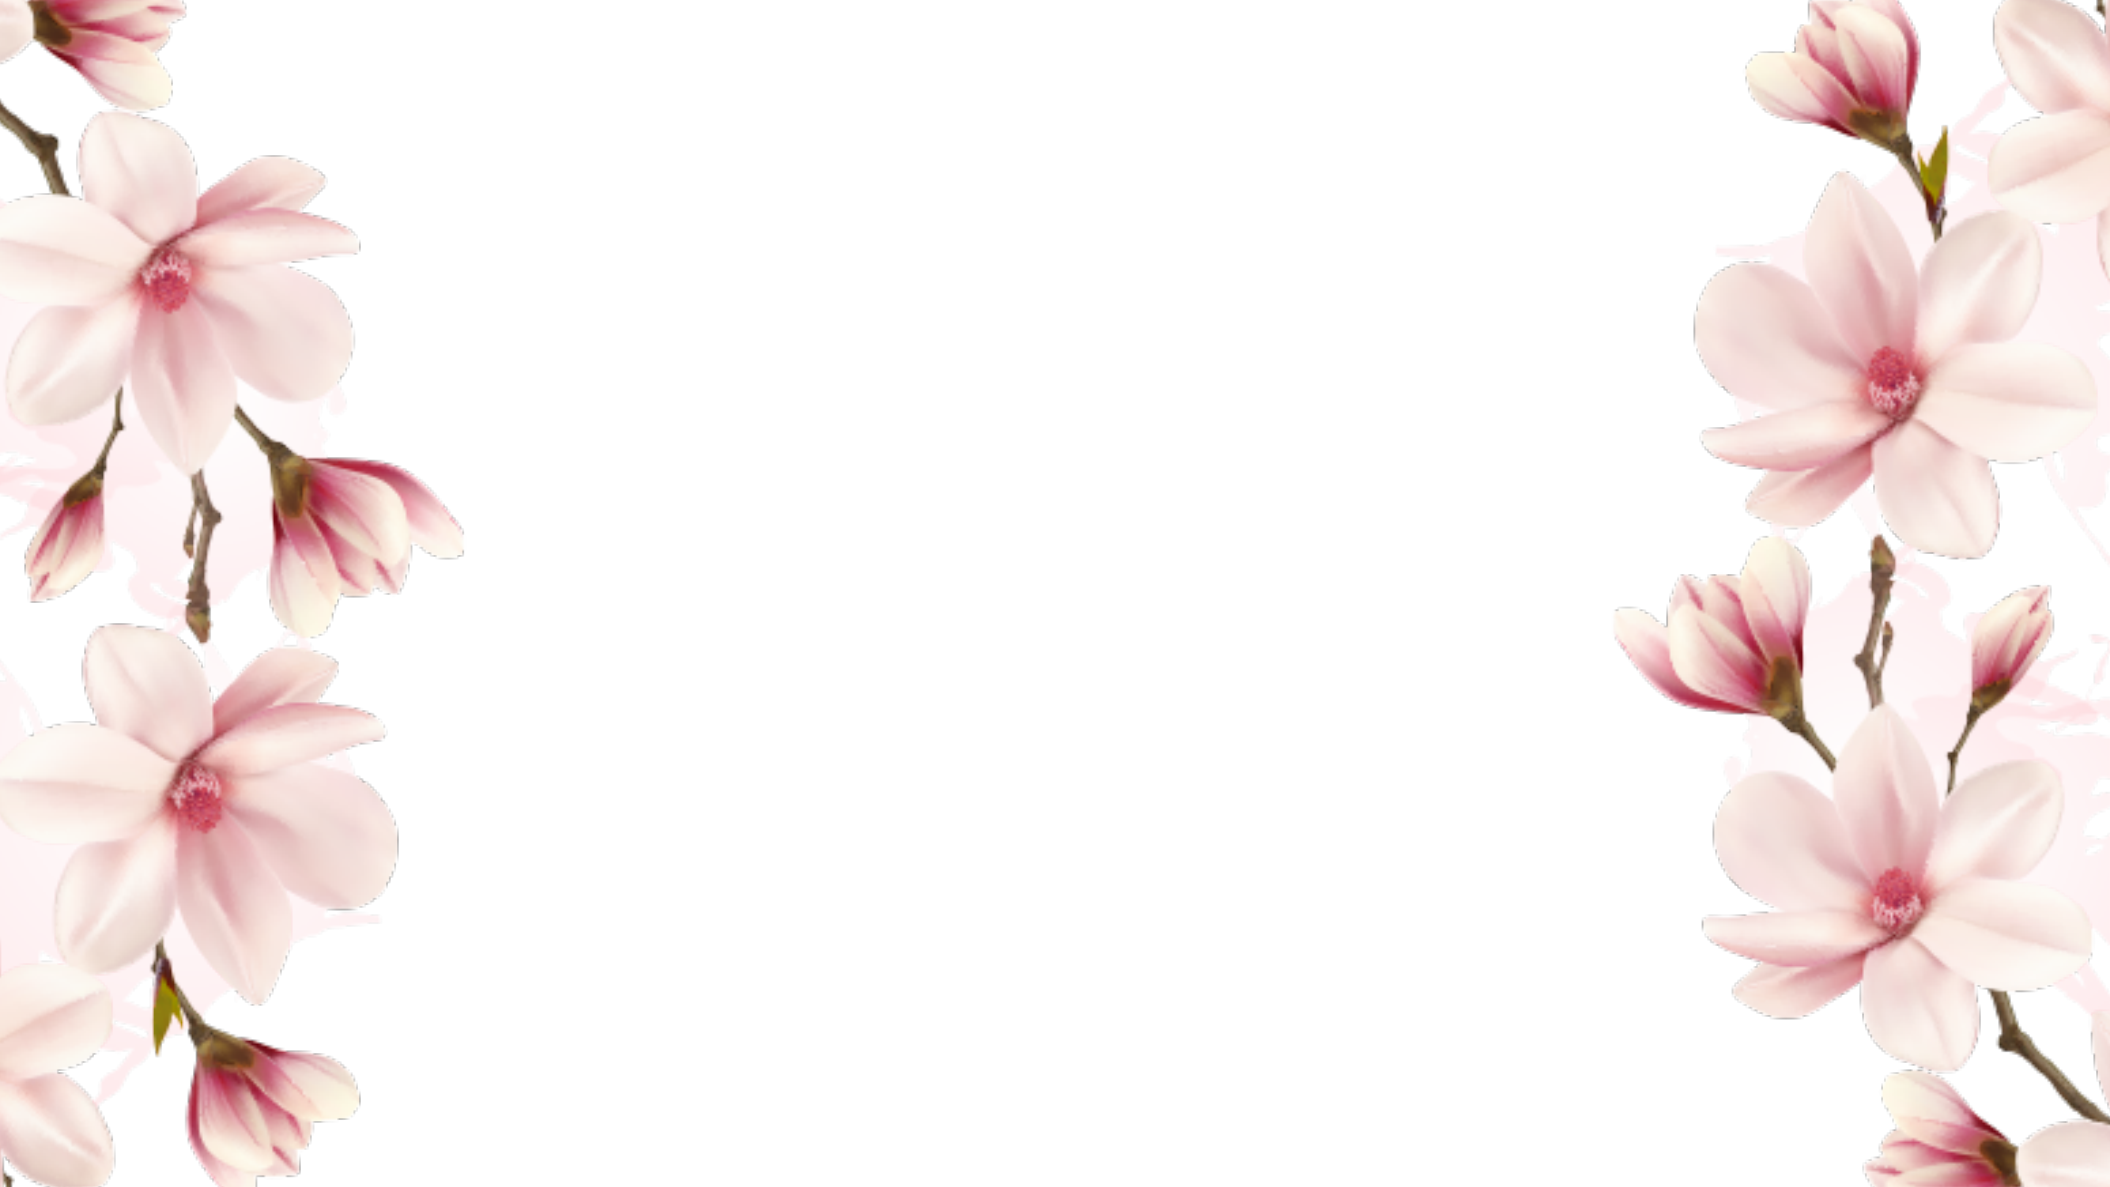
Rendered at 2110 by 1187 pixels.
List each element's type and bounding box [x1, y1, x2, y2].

picture [0, 0, 528, 1187]
picture [1579, 0, 2110, 1187]
